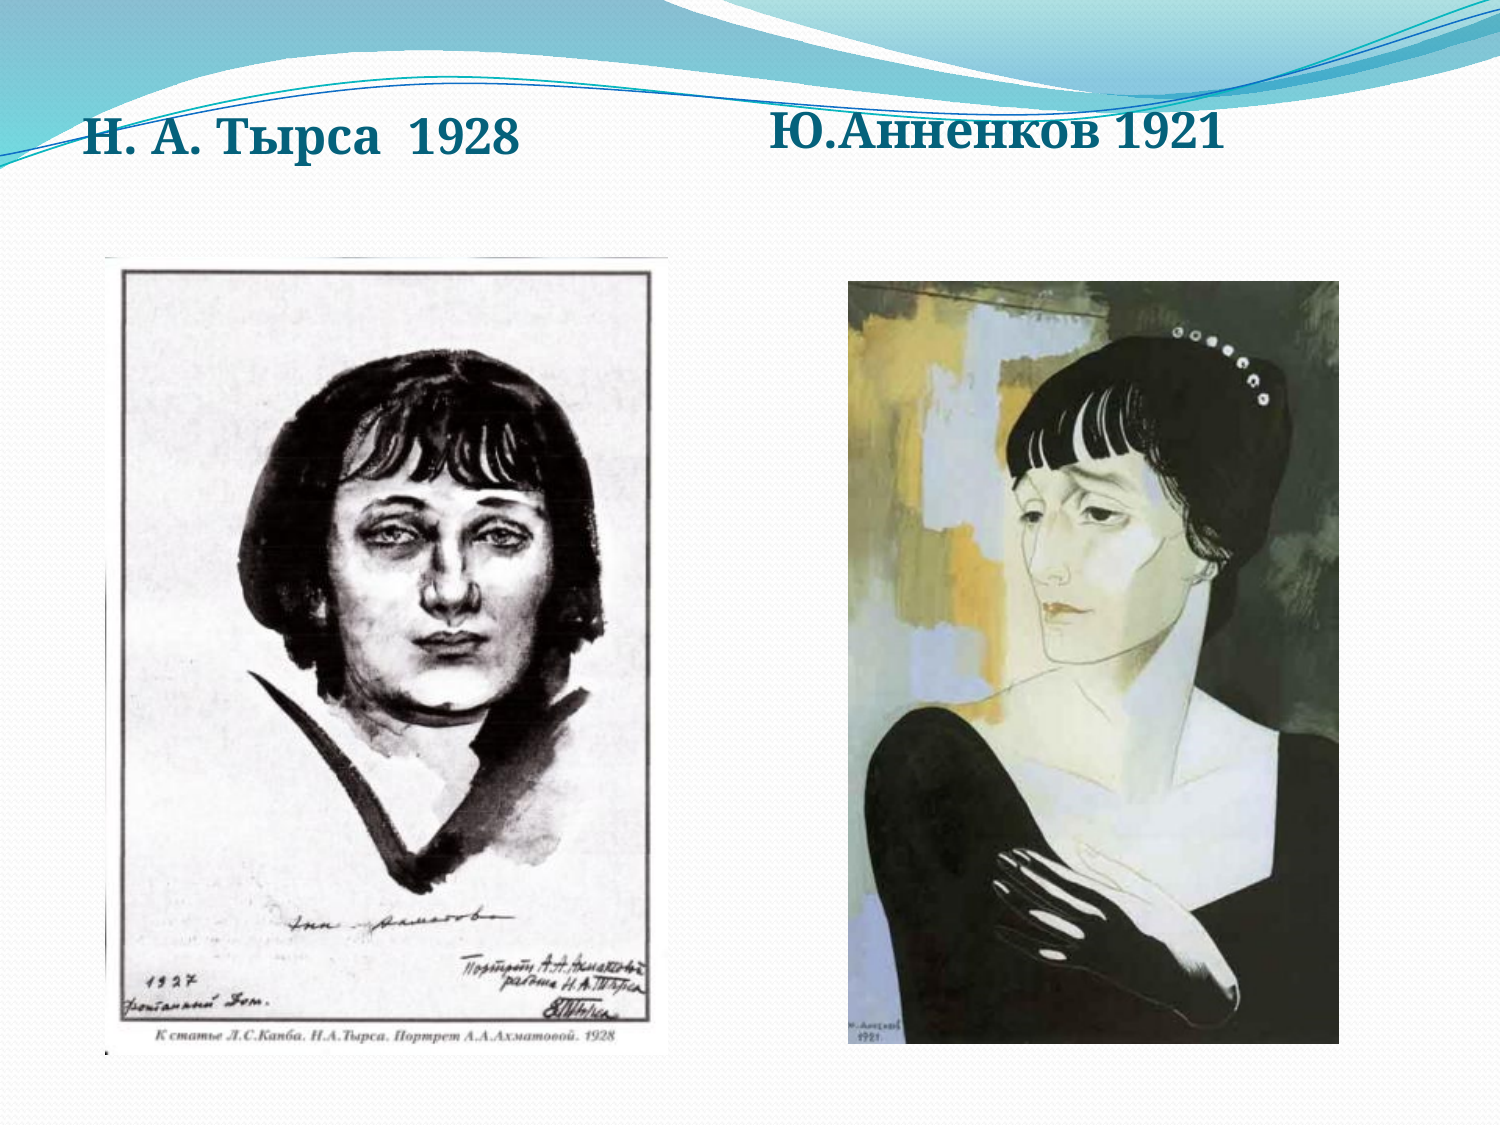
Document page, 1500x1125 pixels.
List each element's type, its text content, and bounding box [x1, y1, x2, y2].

list Ю.Анненков 1921 [761, 58, 1425, 200]
list Н. А. Тырса 1928 [75, 58, 738, 211]
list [847, 281, 1339, 1044]
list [105, 257, 669, 1055]
